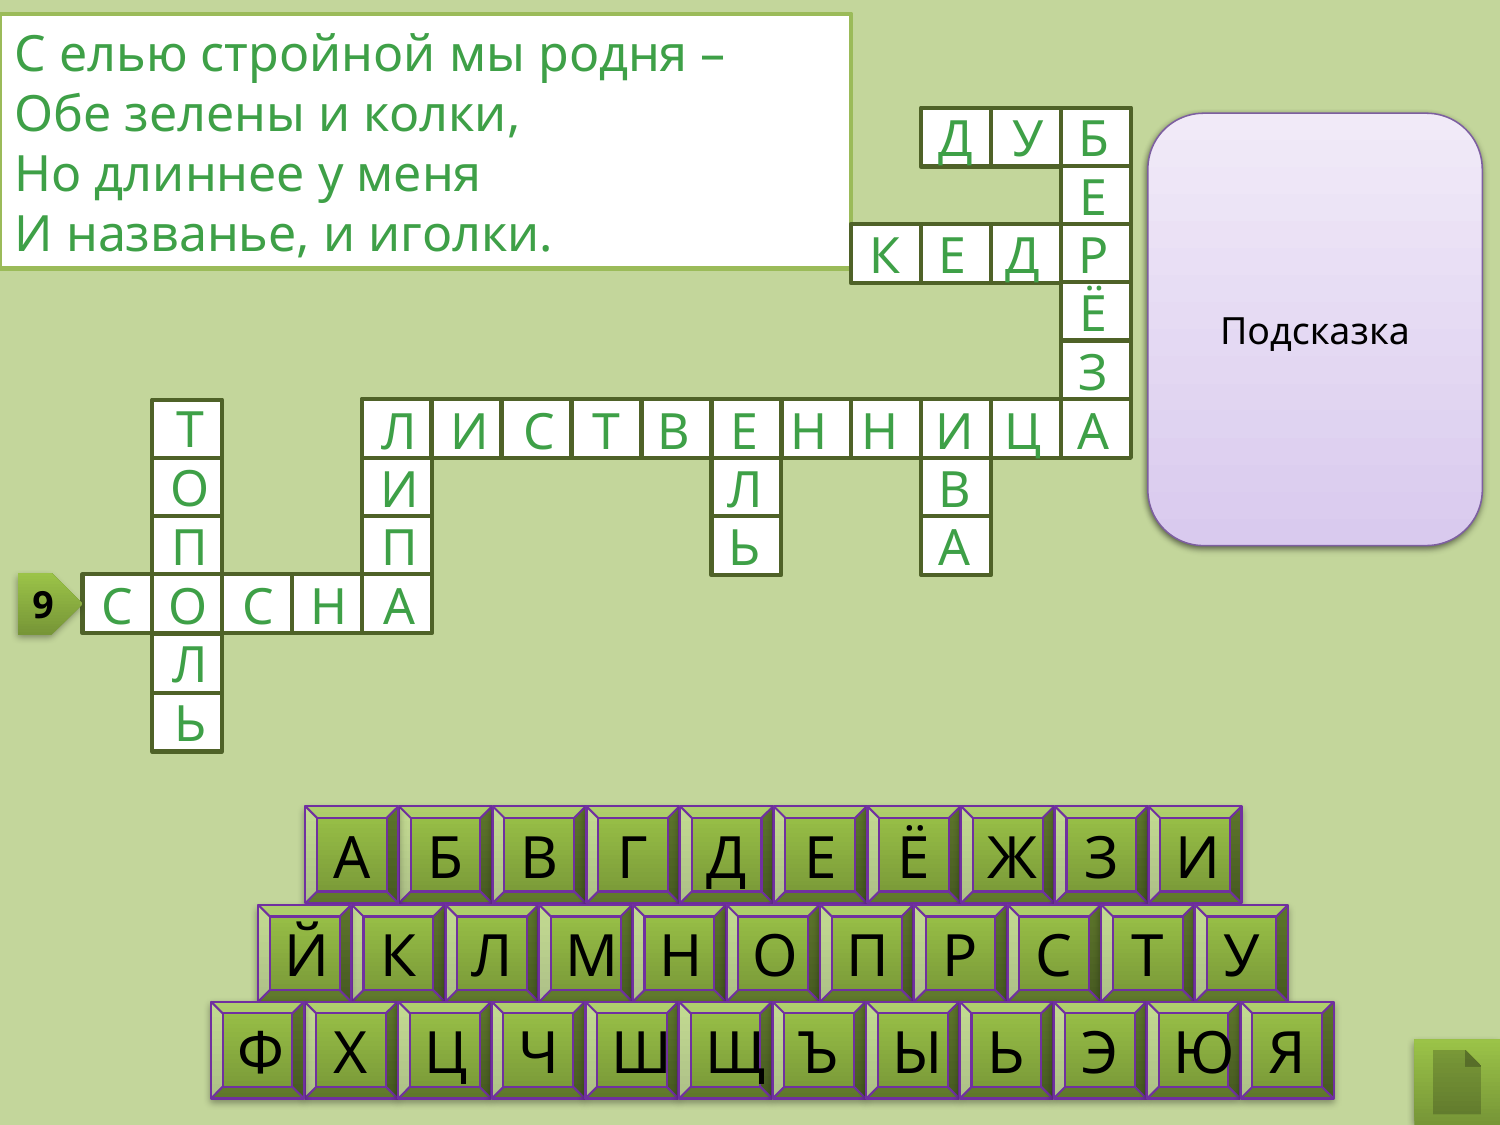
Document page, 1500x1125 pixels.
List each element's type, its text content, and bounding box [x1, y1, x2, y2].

text_box Ц [496, 807, 583, 817]
text_box Я [1240, 1001, 1335, 1100]
text_box [1147, 112, 1484, 547]
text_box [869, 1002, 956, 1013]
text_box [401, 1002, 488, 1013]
text_box Ь [964, 807, 1051, 817]
text_box В [492, 805, 584, 903]
text_box В [1058, 807, 1145, 817]
text_box П [683, 807, 770, 817]
text_box С елью стройной мы родня – Обе зелены и колки, Но длиннее у меня И названье, и иголки. [0, 12, 853, 271]
text_box Б [399, 805, 490, 901]
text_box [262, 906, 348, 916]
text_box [82, 107, 1132, 752]
text_box [1414, 1039, 1500, 1125]
text_box С [309, 807, 395, 817]
text_box Х [305, 1001, 396, 1096]
text_box [543, 906, 629, 916]
text_box Б [1063, 99, 1124, 105]
title [1011, 906, 1097, 916]
text_box У [1194, 904, 1289, 1000]
text_box Е [773, 805, 865, 903]
text_box Э [1052, 1001, 1145, 1100]
text_box Н [449, 906, 535, 916]
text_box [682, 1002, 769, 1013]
text_box С [1007, 904, 1100, 1000]
text_box [730, 906, 816, 916]
text_box Н [632, 904, 725, 1000]
text_box [918, 906, 1003, 916]
text_box Л [871, 807, 957, 817]
text_box Подсказка [637, 906, 722, 916]
text_box И [402, 807, 489, 817]
text_box Щ [678, 1001, 771, 1100]
text_box Ч [491, 1001, 584, 1100]
text_box З [1054, 805, 1146, 903]
text_box Ь [959, 1001, 1052, 1100]
text_box Г [585, 805, 677, 903]
text_box П [819, 904, 912, 1000]
text_box Ц [397, 1001, 490, 1100]
text_box Ж [960, 805, 1052, 903]
text_box С [356, 906, 441, 916]
text_box Ы [865, 1001, 958, 1100]
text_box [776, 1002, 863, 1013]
text_box Д [923, 99, 989, 105]
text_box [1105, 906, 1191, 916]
text_box Ю [1146, 1001, 1239, 1100]
text_box http://cvitka.com/_pu/1/41154655.jpg - ель [588, 1002, 676, 1013]
text_box Й [257, 904, 352, 1000]
text_box Ш [584, 1001, 677, 1100]
text_box А [1152, 807, 1238, 817]
text_box И [590, 807, 676, 817]
text_box М [538, 904, 631, 1000]
text_box 9 [824, 906, 910, 916]
text_box К [353, 904, 444, 998]
text_box А [777, 807, 864, 817]
text_box Т [1100, 904, 1193, 1000]
text_box О [726, 904, 819, 1000]
text_box 9 [17, 573, 77, 635]
text_box У [997, 99, 1059, 105]
text_box Р [913, 904, 1006, 1000]
text_box Д [679, 805, 771, 903]
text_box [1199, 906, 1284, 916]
text_box Ф [210, 1001, 305, 1100]
text_box [1056, 1002, 1144, 1013]
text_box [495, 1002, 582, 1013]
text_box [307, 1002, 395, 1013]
text_box И [1148, 805, 1243, 903]
text_box Интернет –источники: [963, 1002, 1050, 1013]
text_box Ъ [772, 1001, 865, 1100]
text_box А [304, 805, 399, 903]
text_box Ё [866, 805, 958, 903]
text_box Л [445, 904, 537, 1000]
